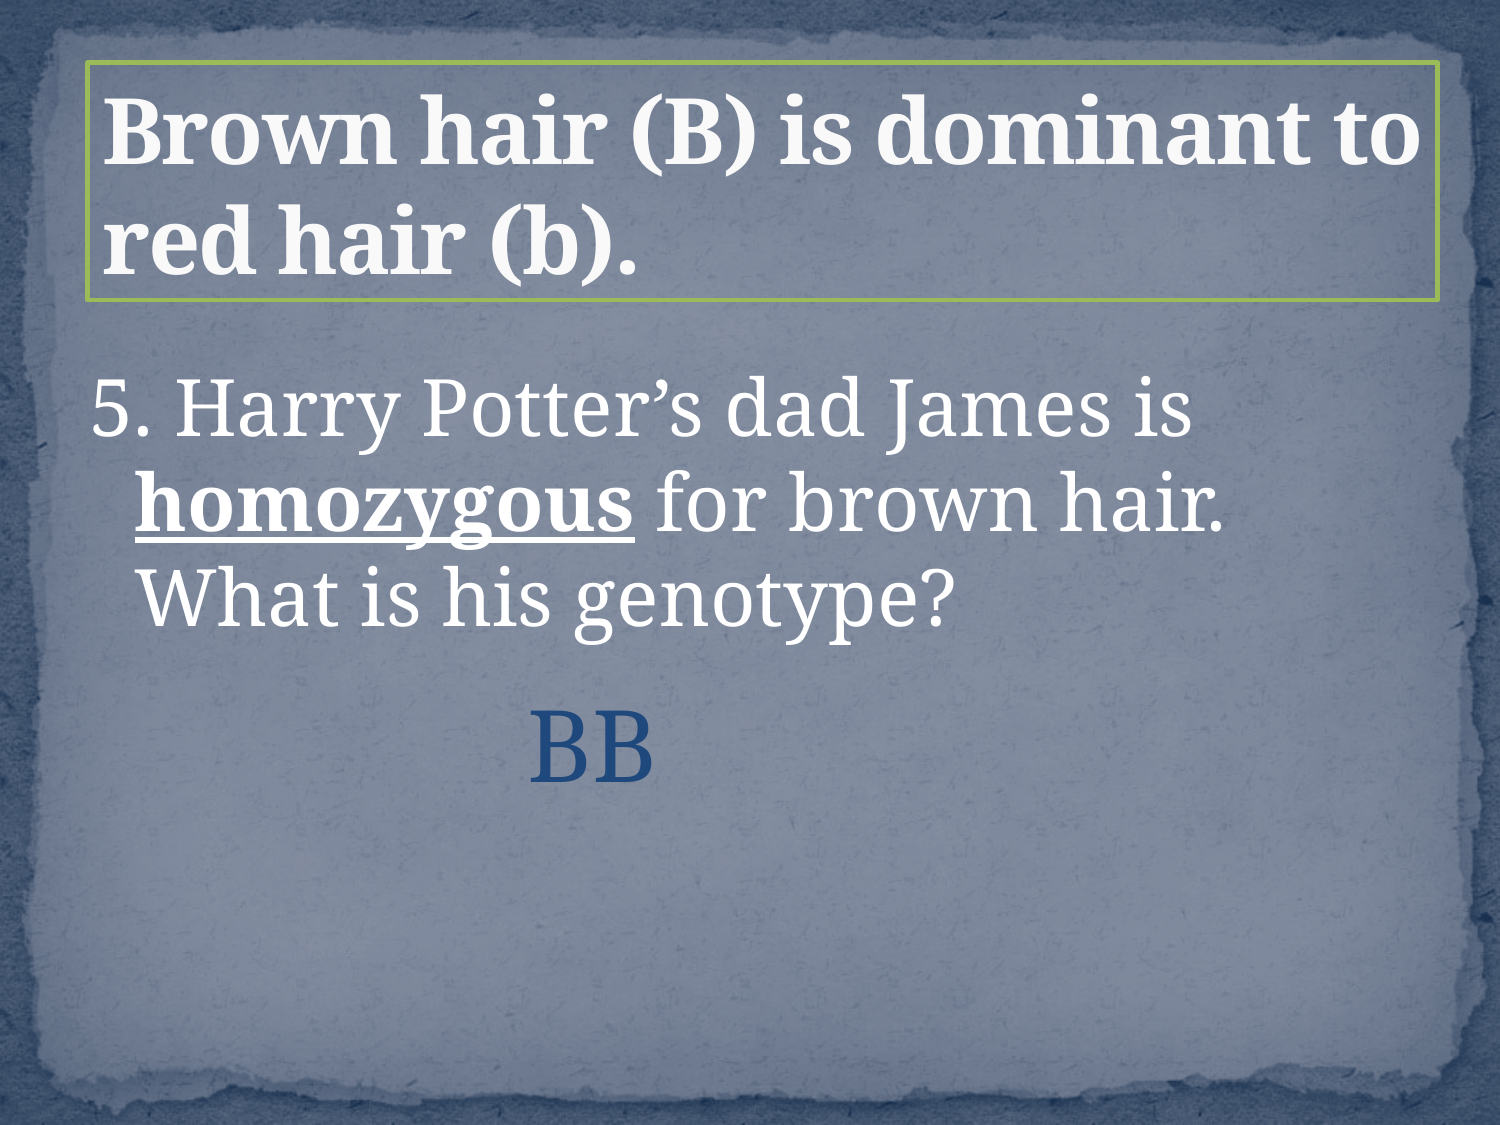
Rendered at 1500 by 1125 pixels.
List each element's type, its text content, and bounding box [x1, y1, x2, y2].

list 5. Harry Potter’s dad James is homozygous for brown hair. What is his genotype? [75, 350, 1425, 488]
text_box BB [512, 675, 700, 810]
title Brown hair (B) is dominant to red hair (b). [87, 62, 1438, 300]
